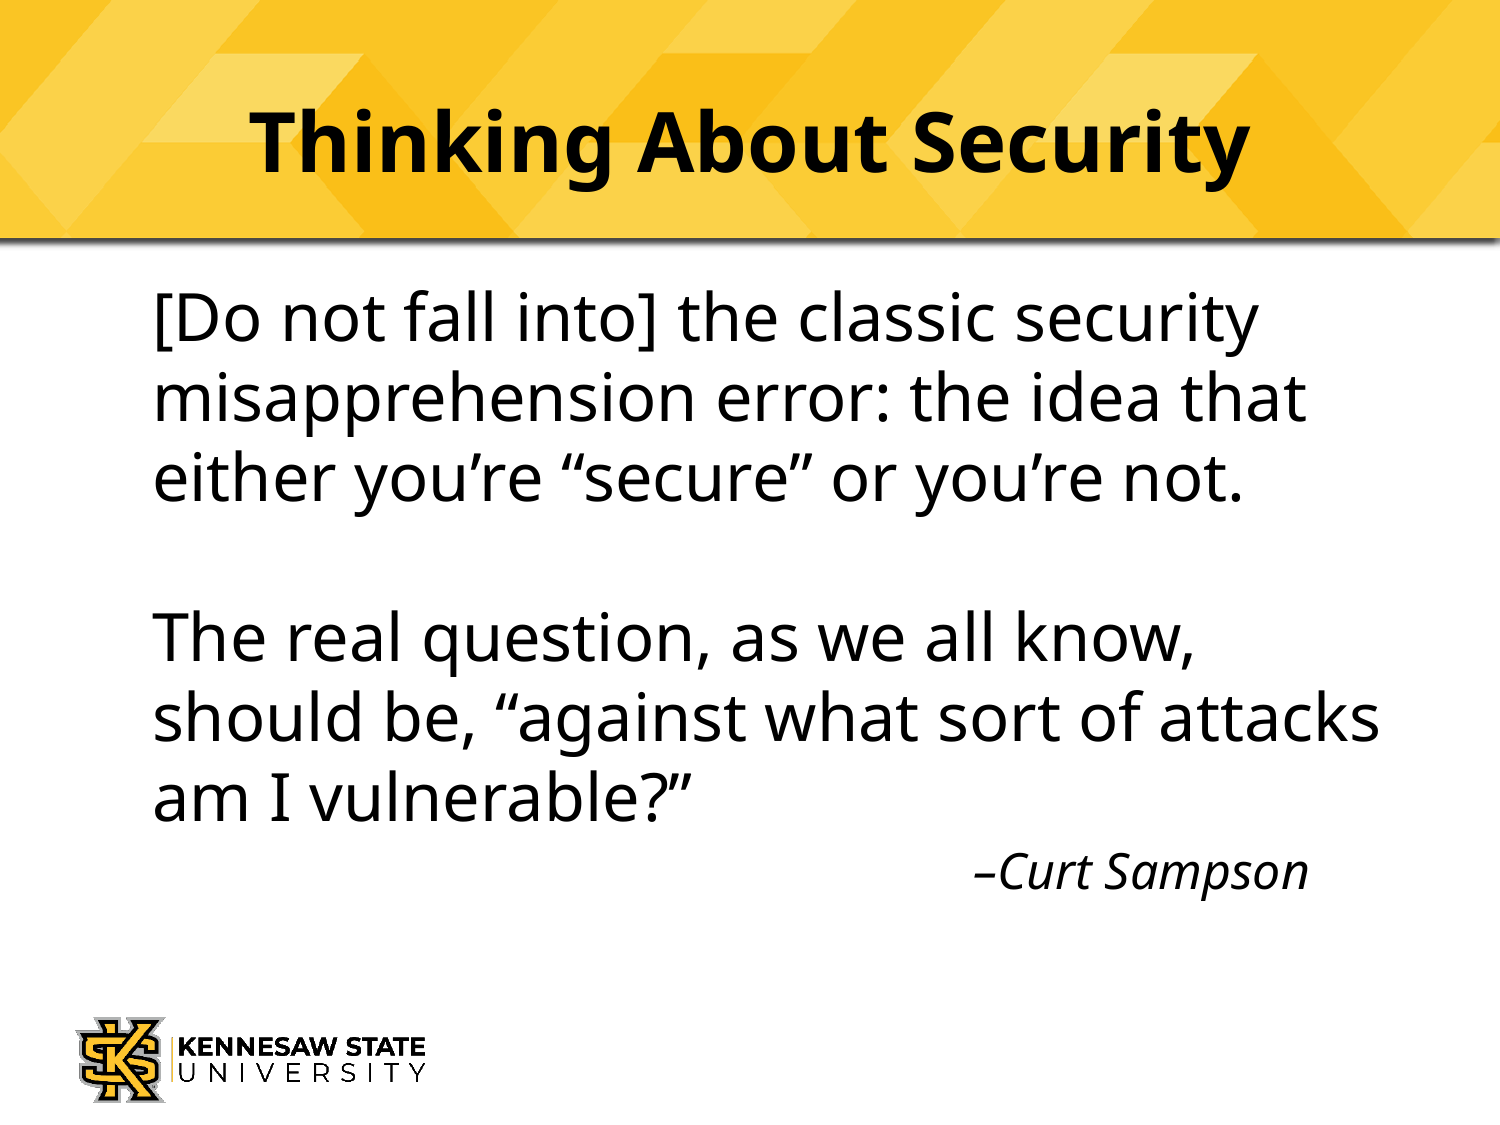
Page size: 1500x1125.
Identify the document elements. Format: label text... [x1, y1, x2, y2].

text_box [Do not fall into] the classic security misapprehension error: the idea that either you’re “secure” or you’re not. The real question, as we all know, should be, “against what sort of attacks am I vulnerable?” [137, 267, 1400, 843]
text_box –Curt Sampson [587, 831, 1325, 907]
picture [0, 0, 1500, 251]
title Thinking About Security [75, 45, 1425, 233]
picture [75, 1017, 425, 1103]
